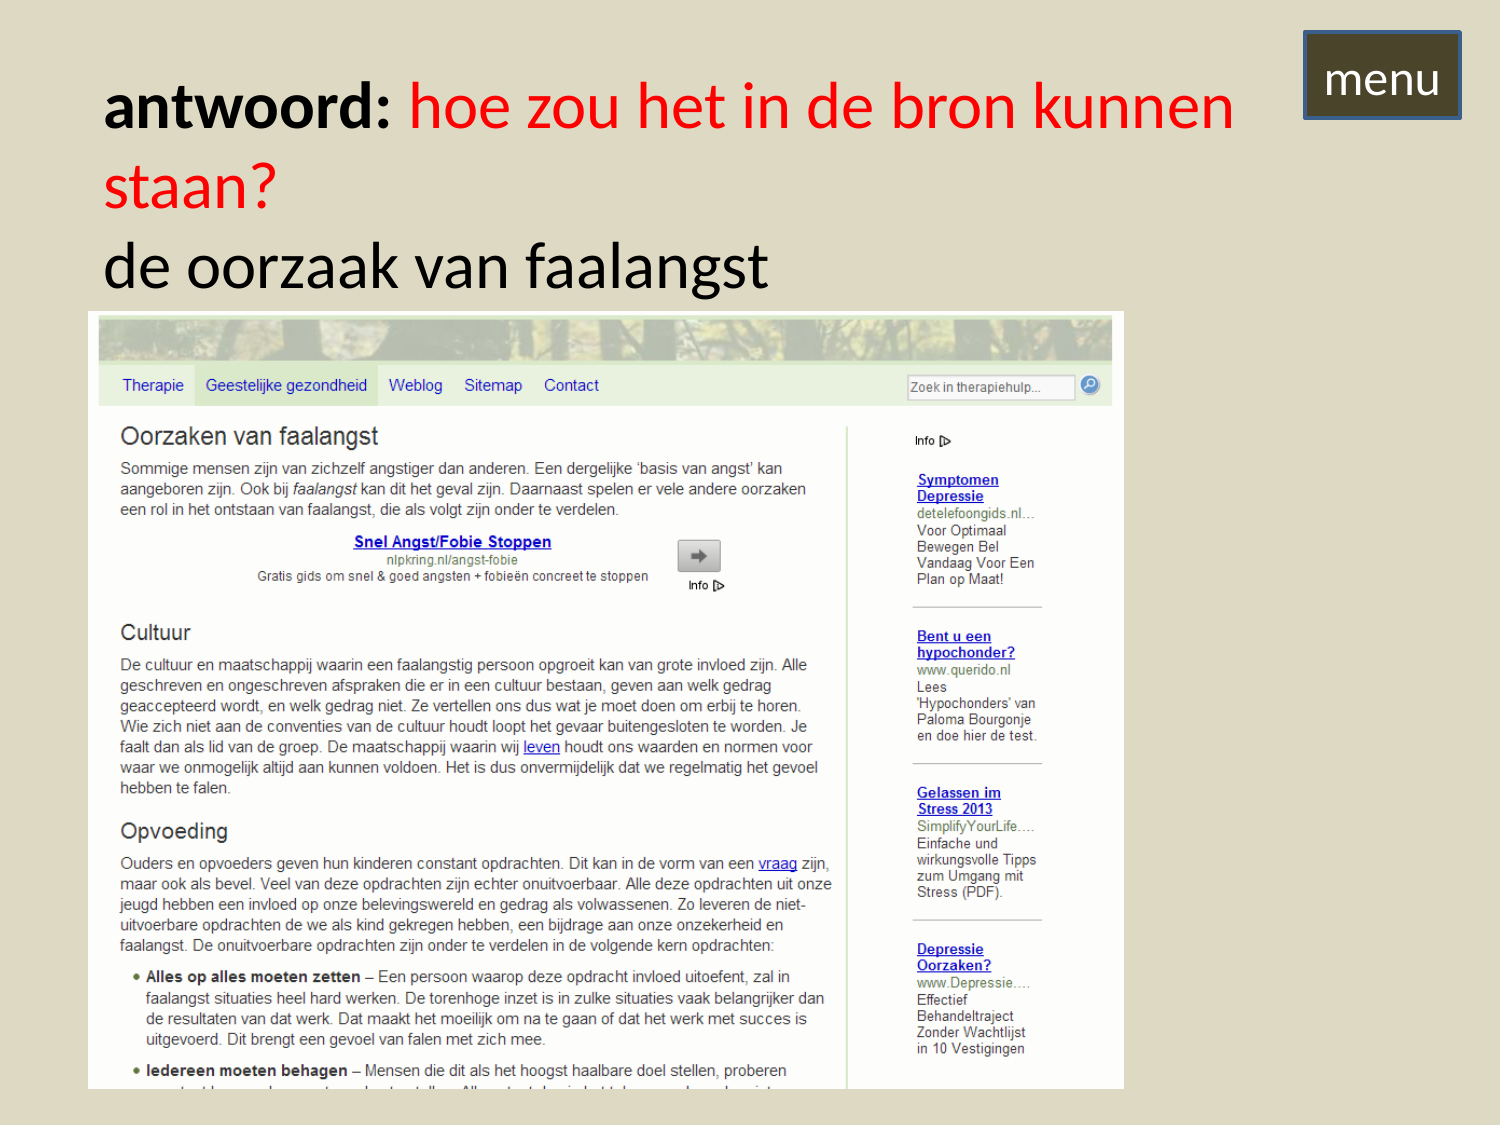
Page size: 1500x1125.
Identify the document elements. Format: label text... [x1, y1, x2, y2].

picture [88, 311, 1124, 1089]
text_box menu [1303, 30, 1462, 120]
text_box antwoord: hoe zou het in de bron kunnen staan? de oorzaak van faalangst [88, 54, 1412, 310]
